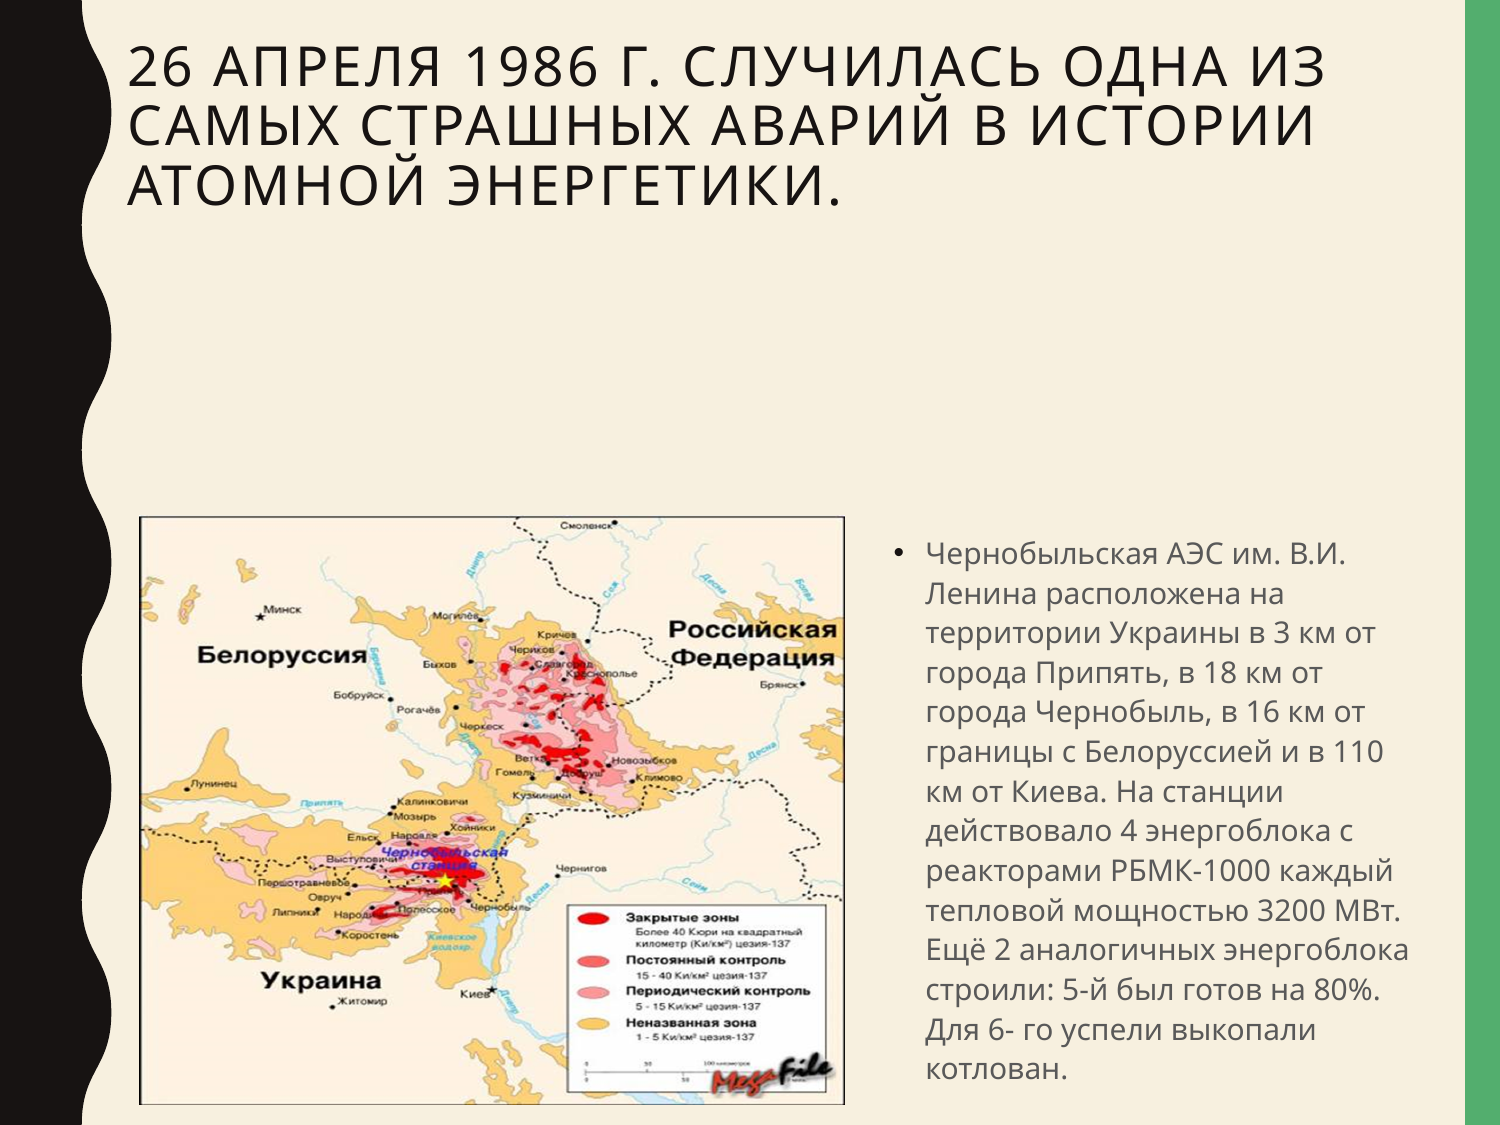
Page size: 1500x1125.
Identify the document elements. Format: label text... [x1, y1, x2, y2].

title 26 апреля 1986 г. случилась одна из самых страшных аварий в истории атомной энергетики. [112, 30, 1500, 225]
picture [139, 515, 845, 1105]
list Чернобыльская АЭС им. В.И. Ленина расположена на территории Украины в 3 км от города Припять, в 18 км от города Чернобыль, в 16 км от границы с Белоруссией и в 110 км от Киева. На станции действовало 4 энергоблока с реакторами РБМК-1000 каждый тепловой мощностью 3200 МВт. Ещё 2 аналогичных энергоблока строили: 5-й был готов на 80%. Для 6- го успели выкопали котлован. [878, 523, 1441, 1103]
